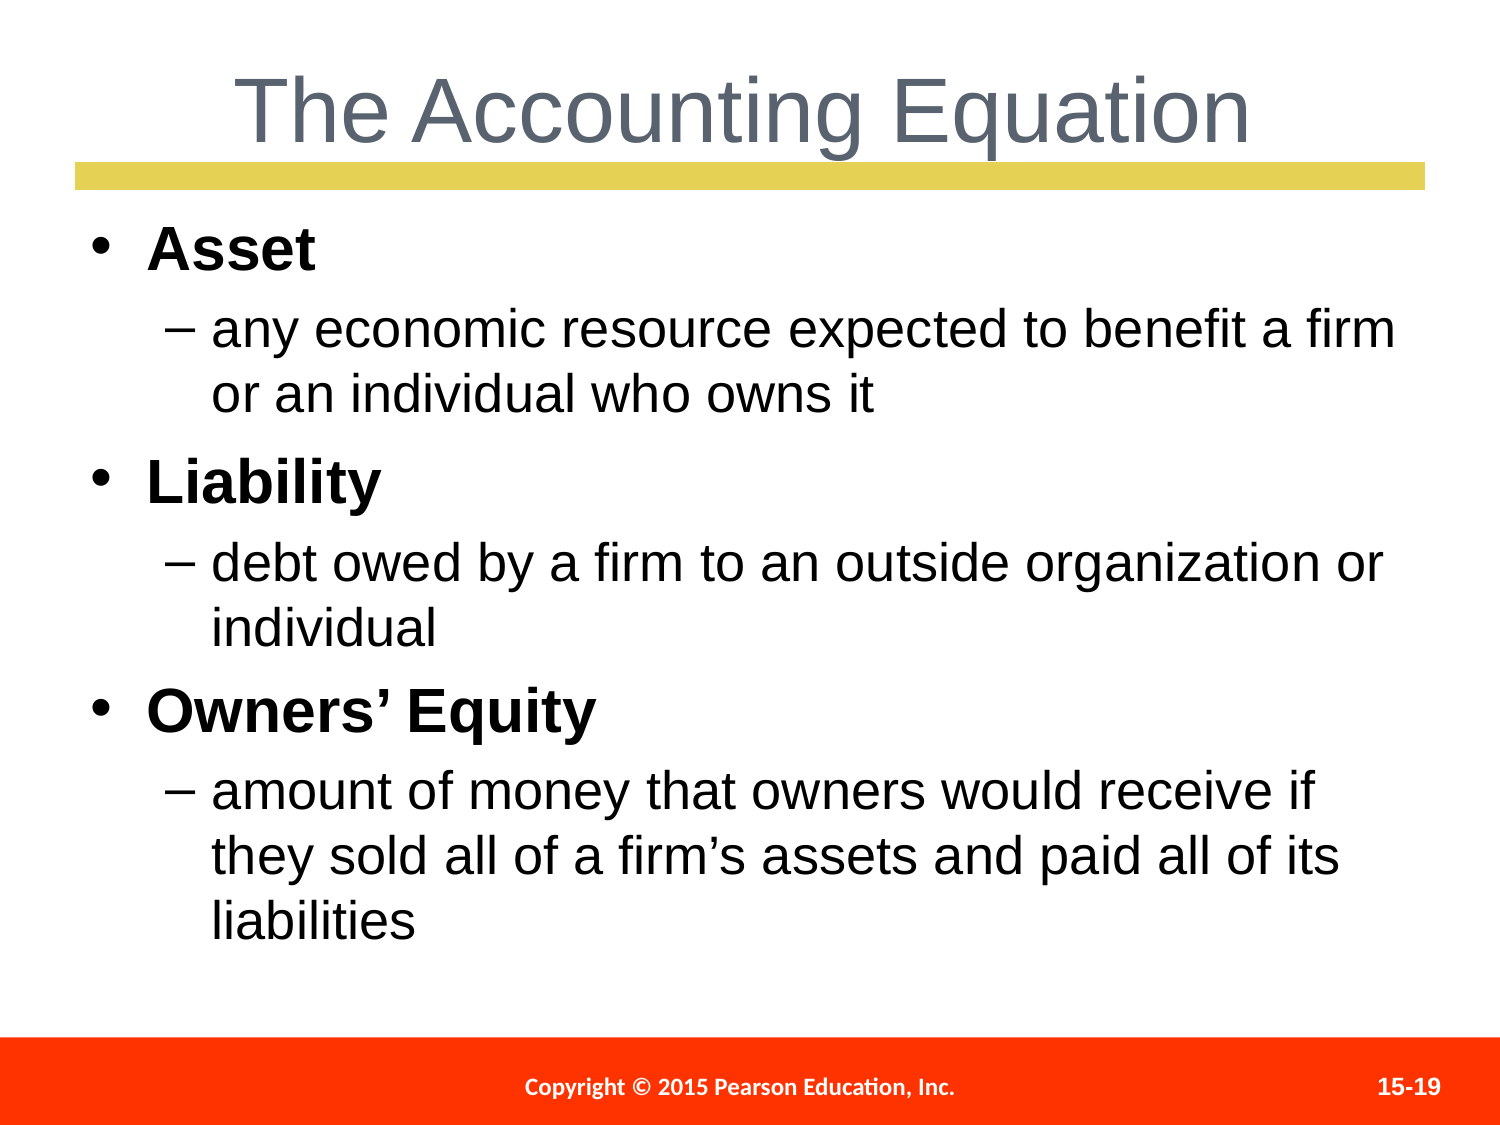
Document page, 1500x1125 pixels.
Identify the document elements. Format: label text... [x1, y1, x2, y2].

list Asset any economic resource expected to benefit a firm or an individual who owns it Liability debt owed by a firm to an outside organization or individual Owners’ Equity amount of money that owners would receive if they sold all of a firm’s assets and paid all of its liabilities [74, 199, 1426, 1006]
title The Accounting Equation [49, 12, 1438, 201]
